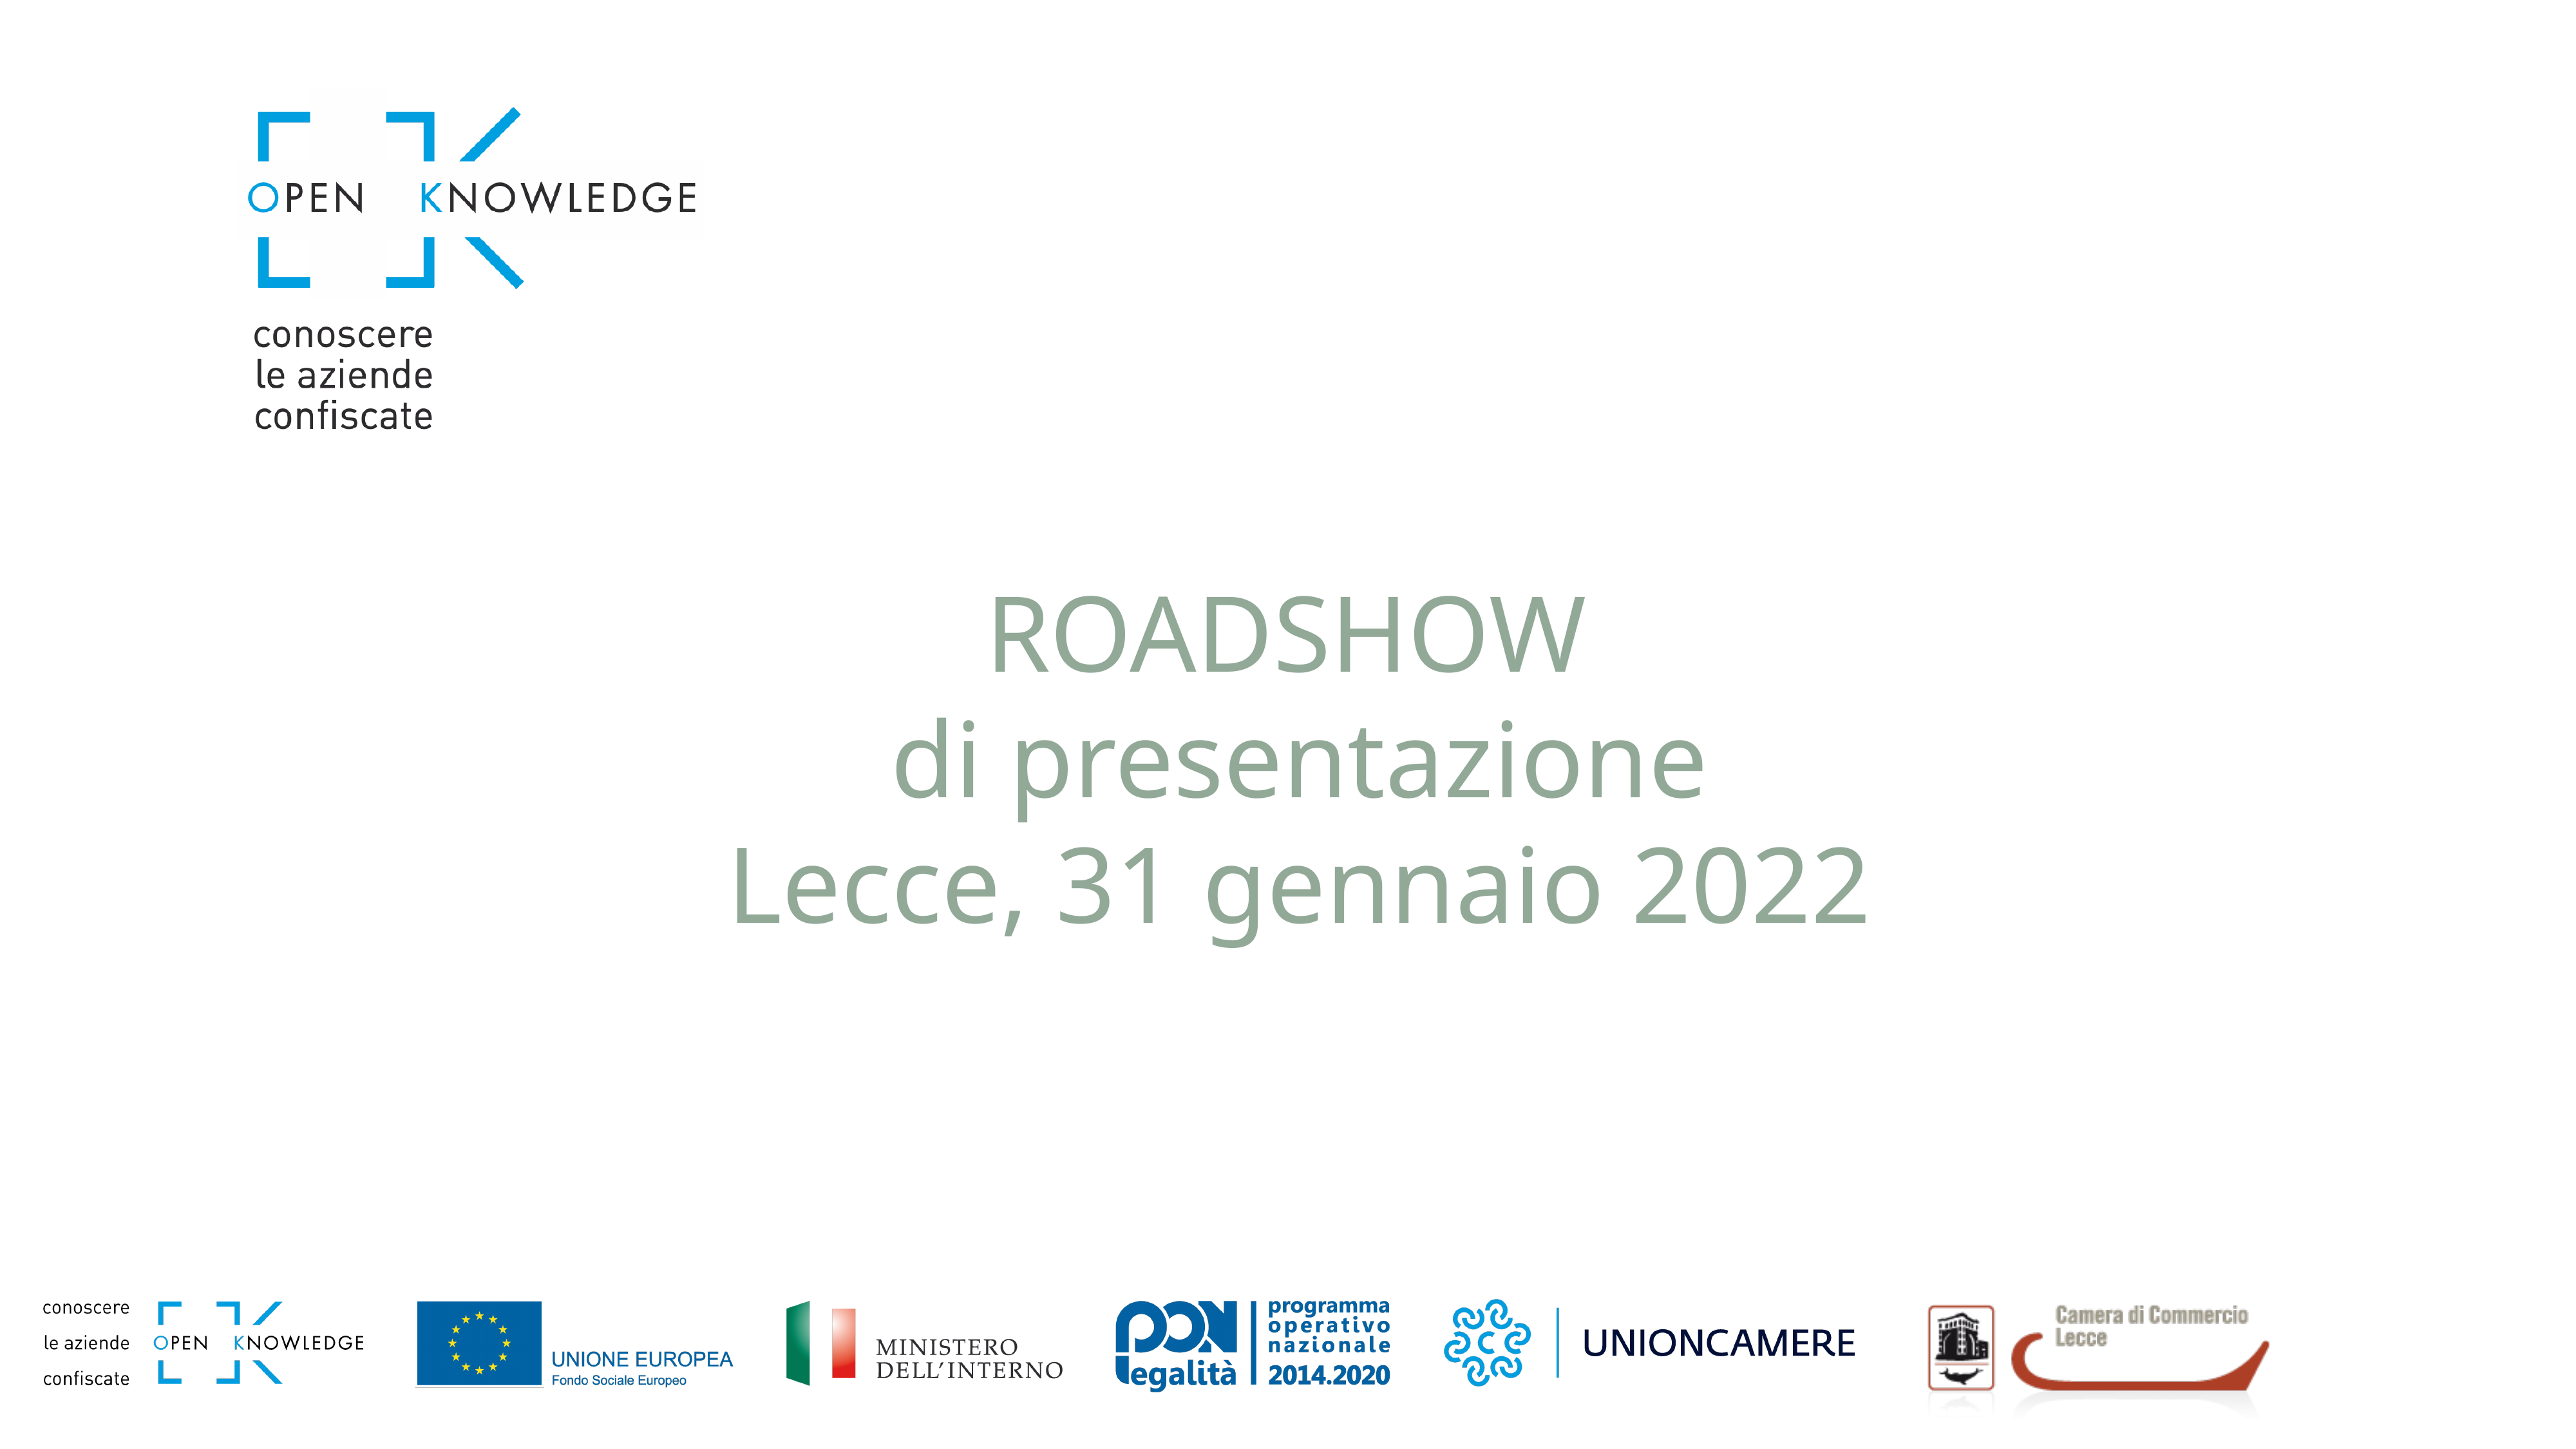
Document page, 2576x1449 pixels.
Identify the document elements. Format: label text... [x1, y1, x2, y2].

picture [238, 88, 703, 437]
picture [1911, 1266, 2286, 1440]
picture [42, 1296, 1855, 1392]
text_box ROADSHOW di presentazione Lecce, 31 gennaio 2022 [386, 562, 2213, 950]
